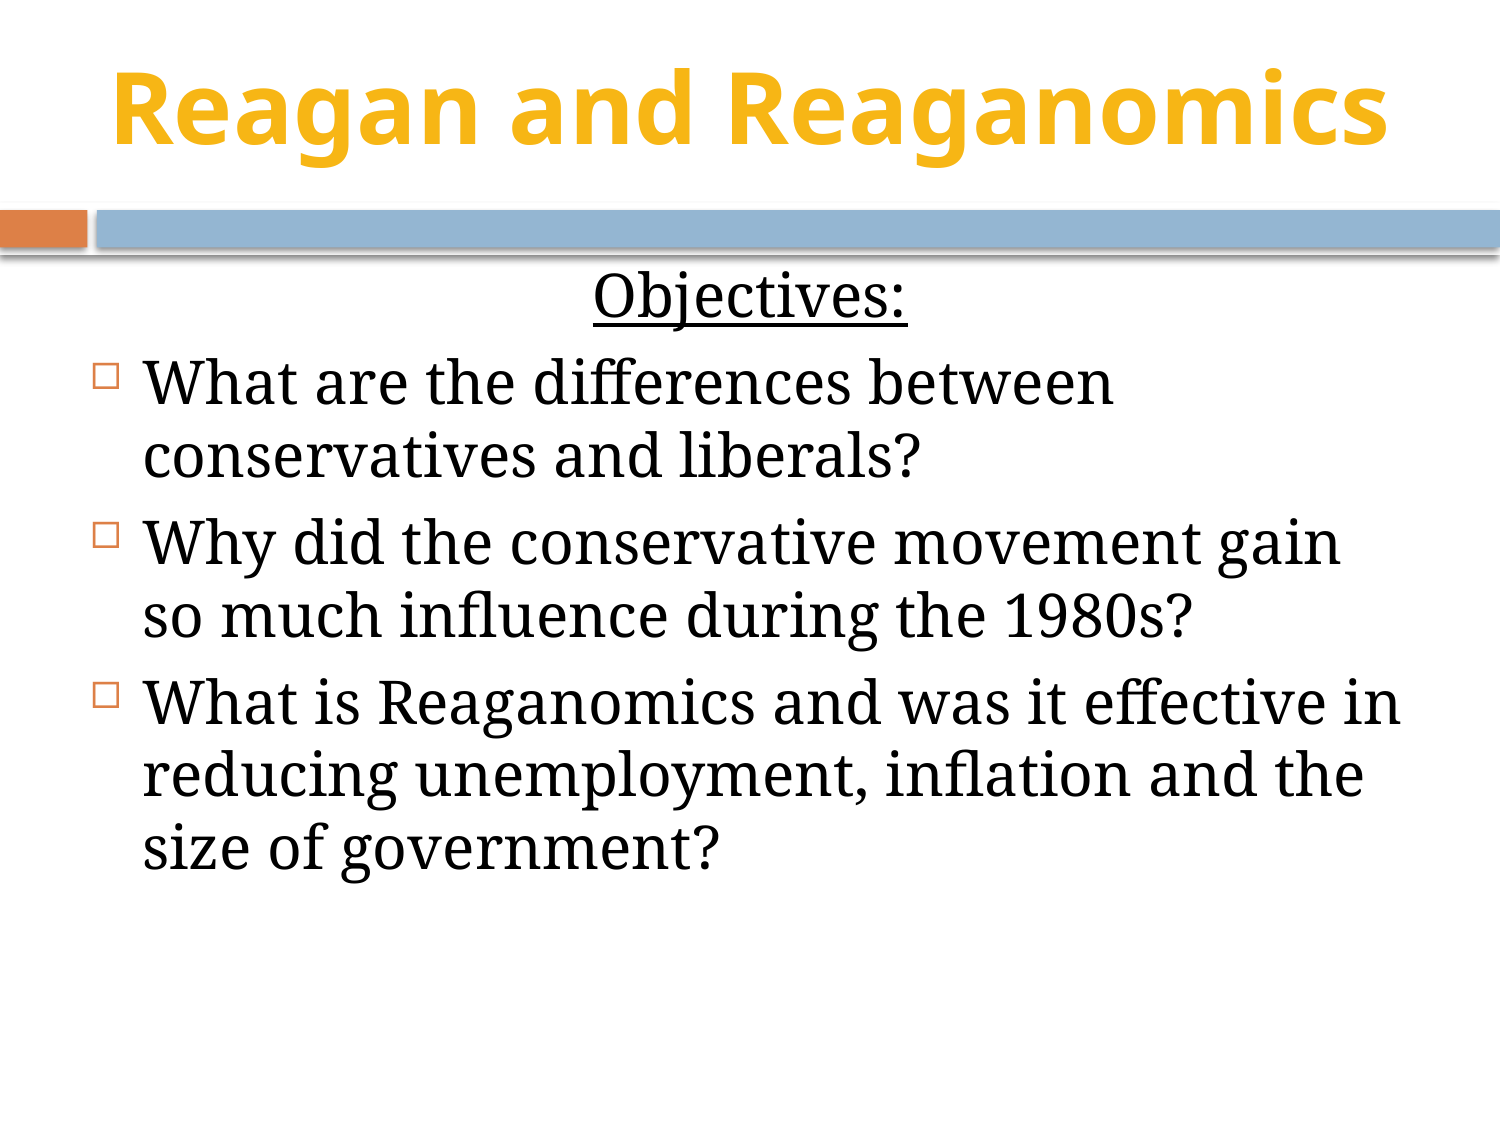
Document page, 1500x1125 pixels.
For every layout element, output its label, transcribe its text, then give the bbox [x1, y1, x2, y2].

list Objectives: What are the differences between conservatives and liberals? Why did the conservative movement gain so much influence during the 1980s? What is Reaganomics and was it effective in reducing unemployment, inflation and the size of government? [75, 249, 1425, 1005]
text_box Reagan and Reaganomics [0, 37, 1500, 173]
